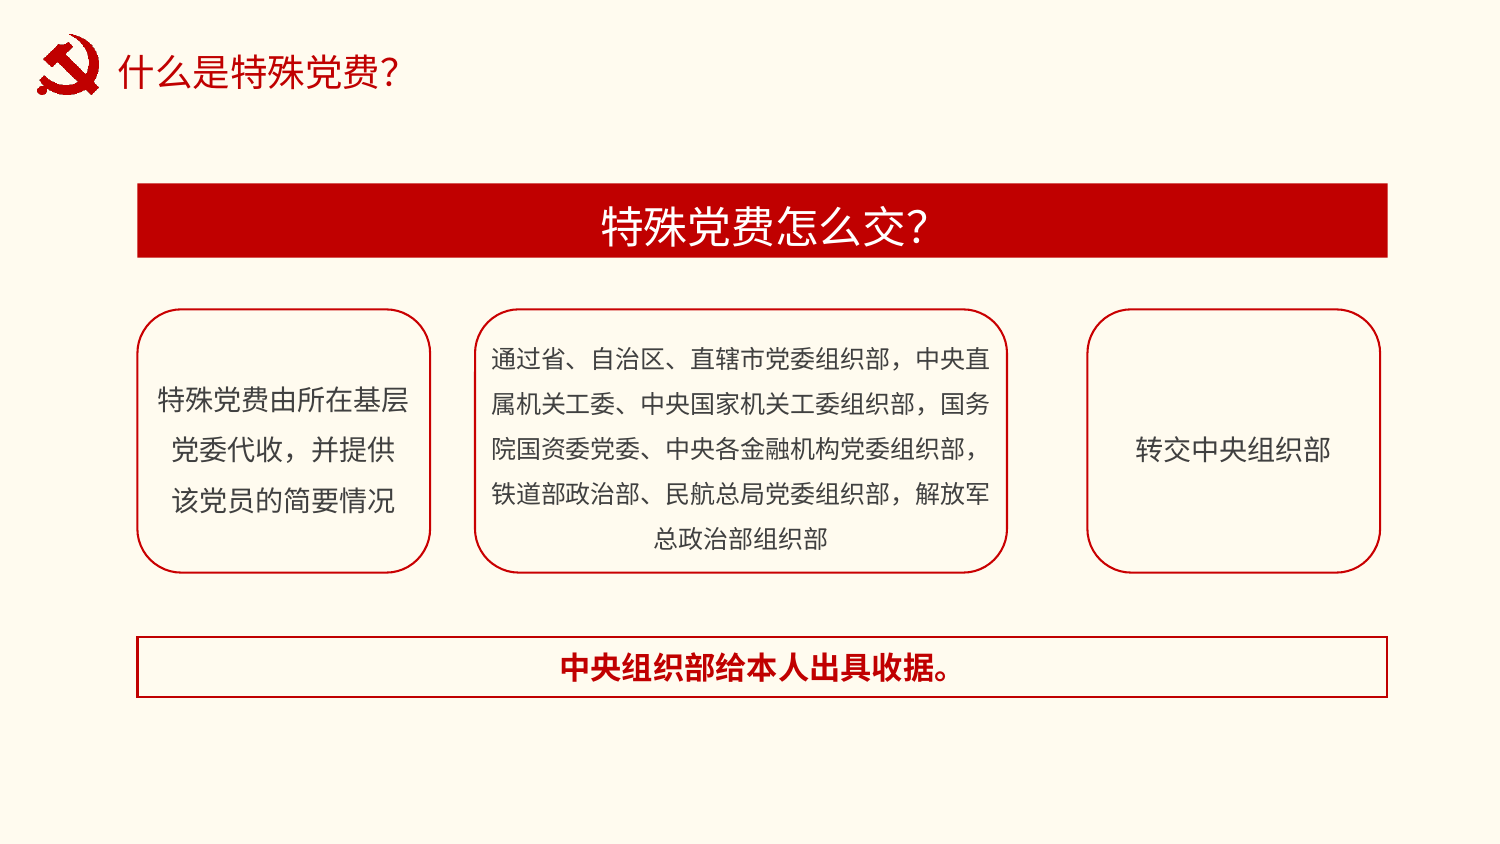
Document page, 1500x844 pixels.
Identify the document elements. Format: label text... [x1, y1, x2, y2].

text_box 中央组织部给本人出具收据。 [136, 636, 1388, 698]
text_box 转交中央组织部 [1087, 309, 1381, 573]
text_box 特殊党费由所在基层党委代收，并提供 该党员的简要情况 [137, 309, 431, 573]
picture [37, 34, 99, 95]
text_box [137, 183, 1388, 261]
text_box 通过省、自治区、直辖市党委组织部，中央直属机关工委、中央国家机关工委组织部，国务院国资委党委、中央各金融机构党委组织部，铁道部政治部、民航总局党委组织部，解放军总政治部组织部 [474, 309, 1008, 573]
